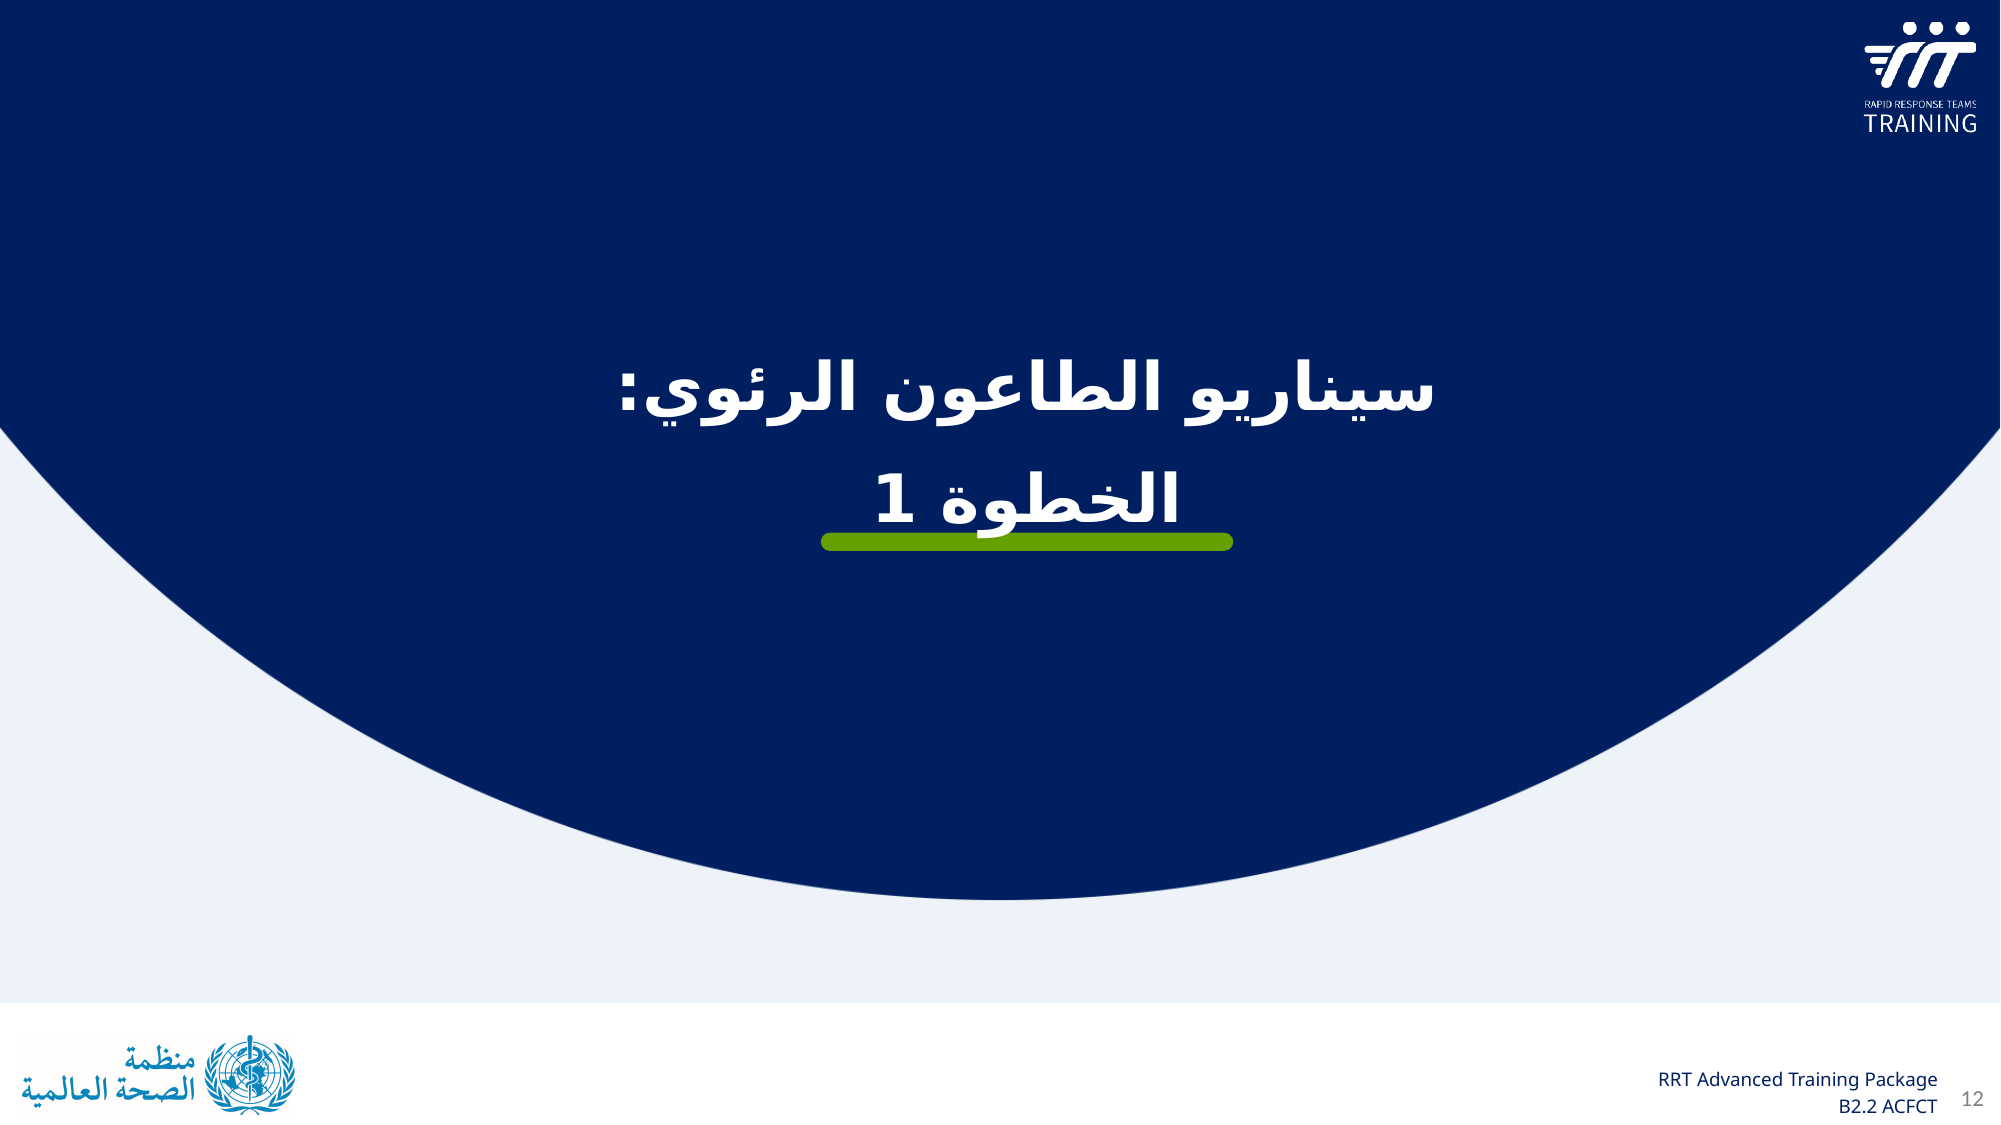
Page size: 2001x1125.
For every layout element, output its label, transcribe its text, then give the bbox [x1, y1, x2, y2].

picture [0, 0, 2001, 1003]
picture [252, 1050, 258, 1059]
picture [22, 1035, 295, 1115]
title سيناريو الطاعون الرئوي: الخطوة 1 [564, 284, 1490, 563]
